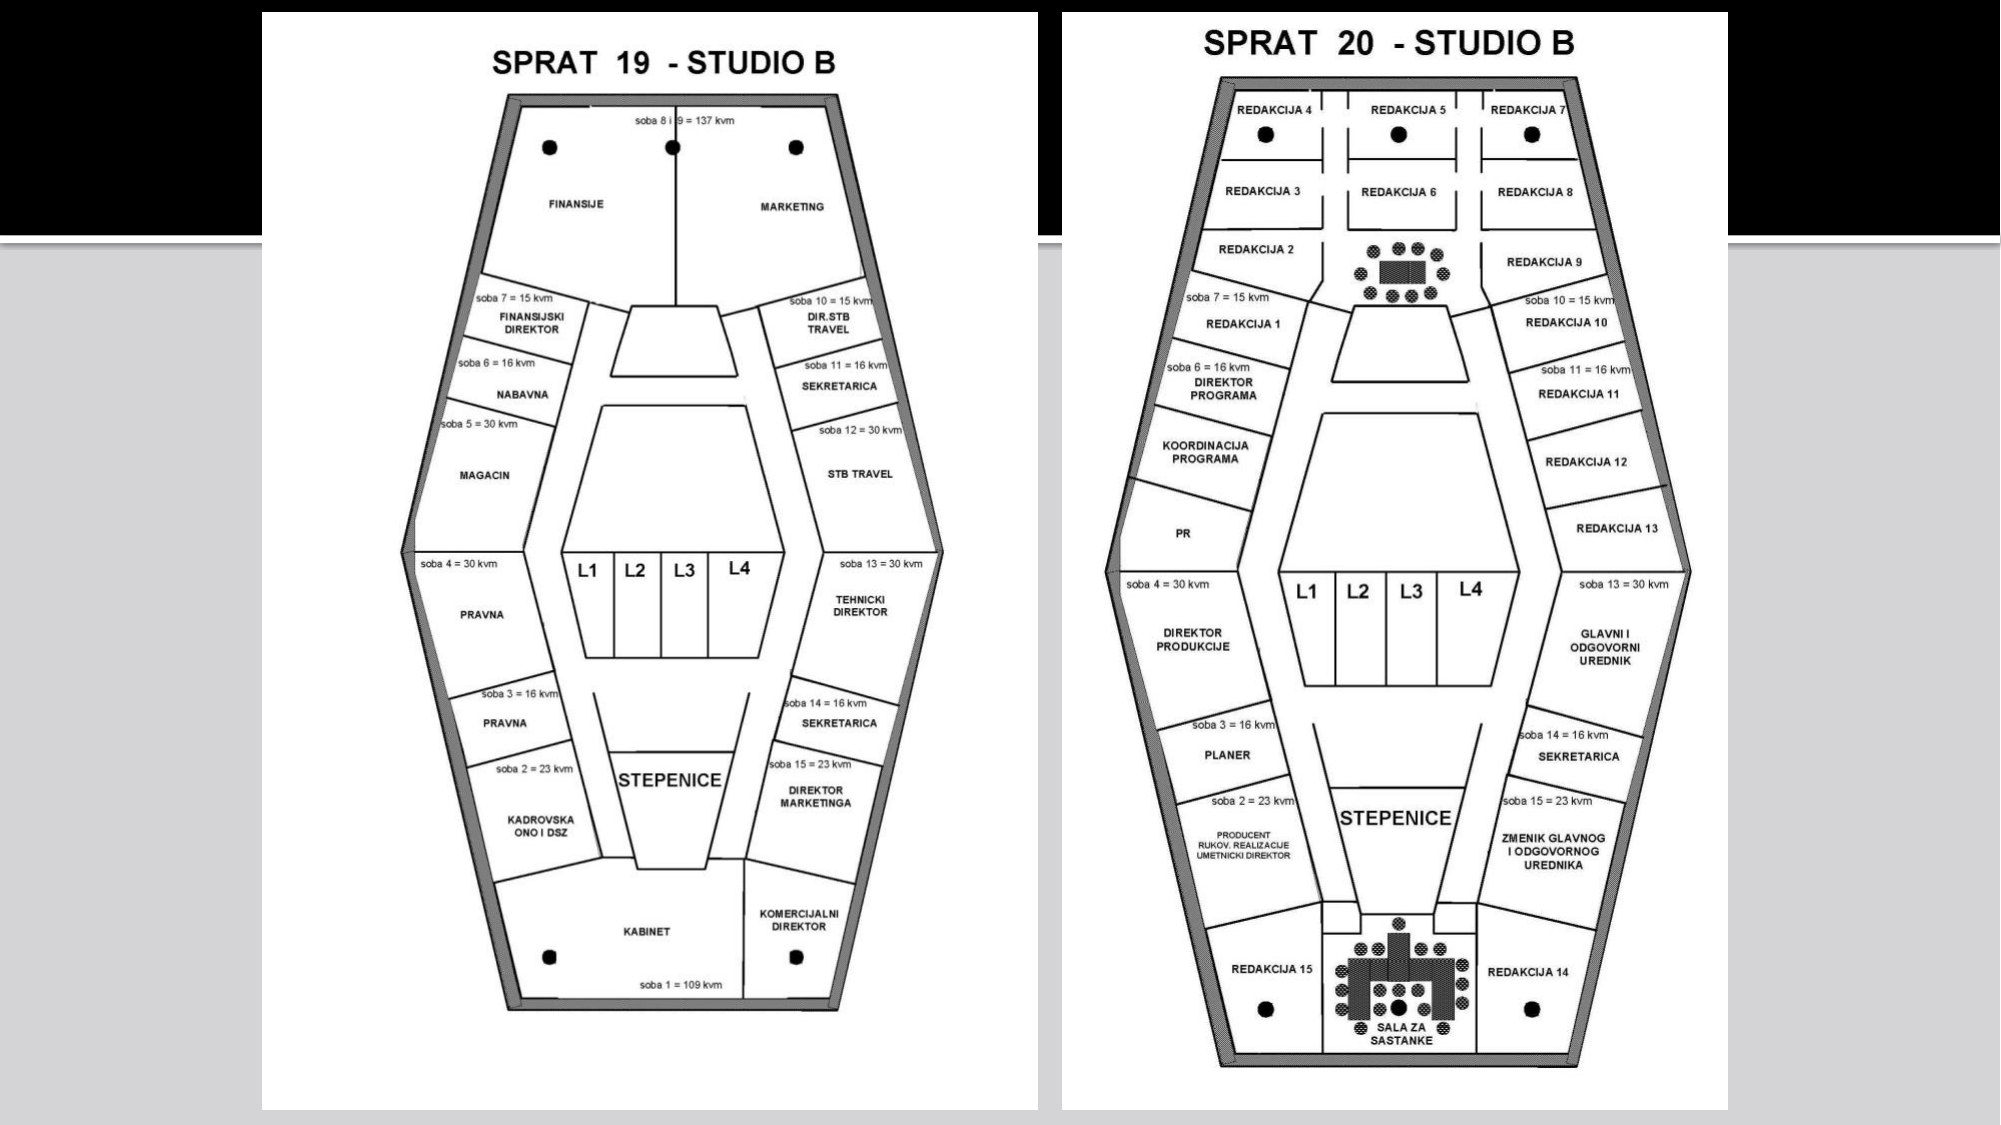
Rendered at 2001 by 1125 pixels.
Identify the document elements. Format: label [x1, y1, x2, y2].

picture [262, 12, 1038, 1110]
list [262, 237, 1725, 1125]
picture [1062, 12, 1728, 1110]
